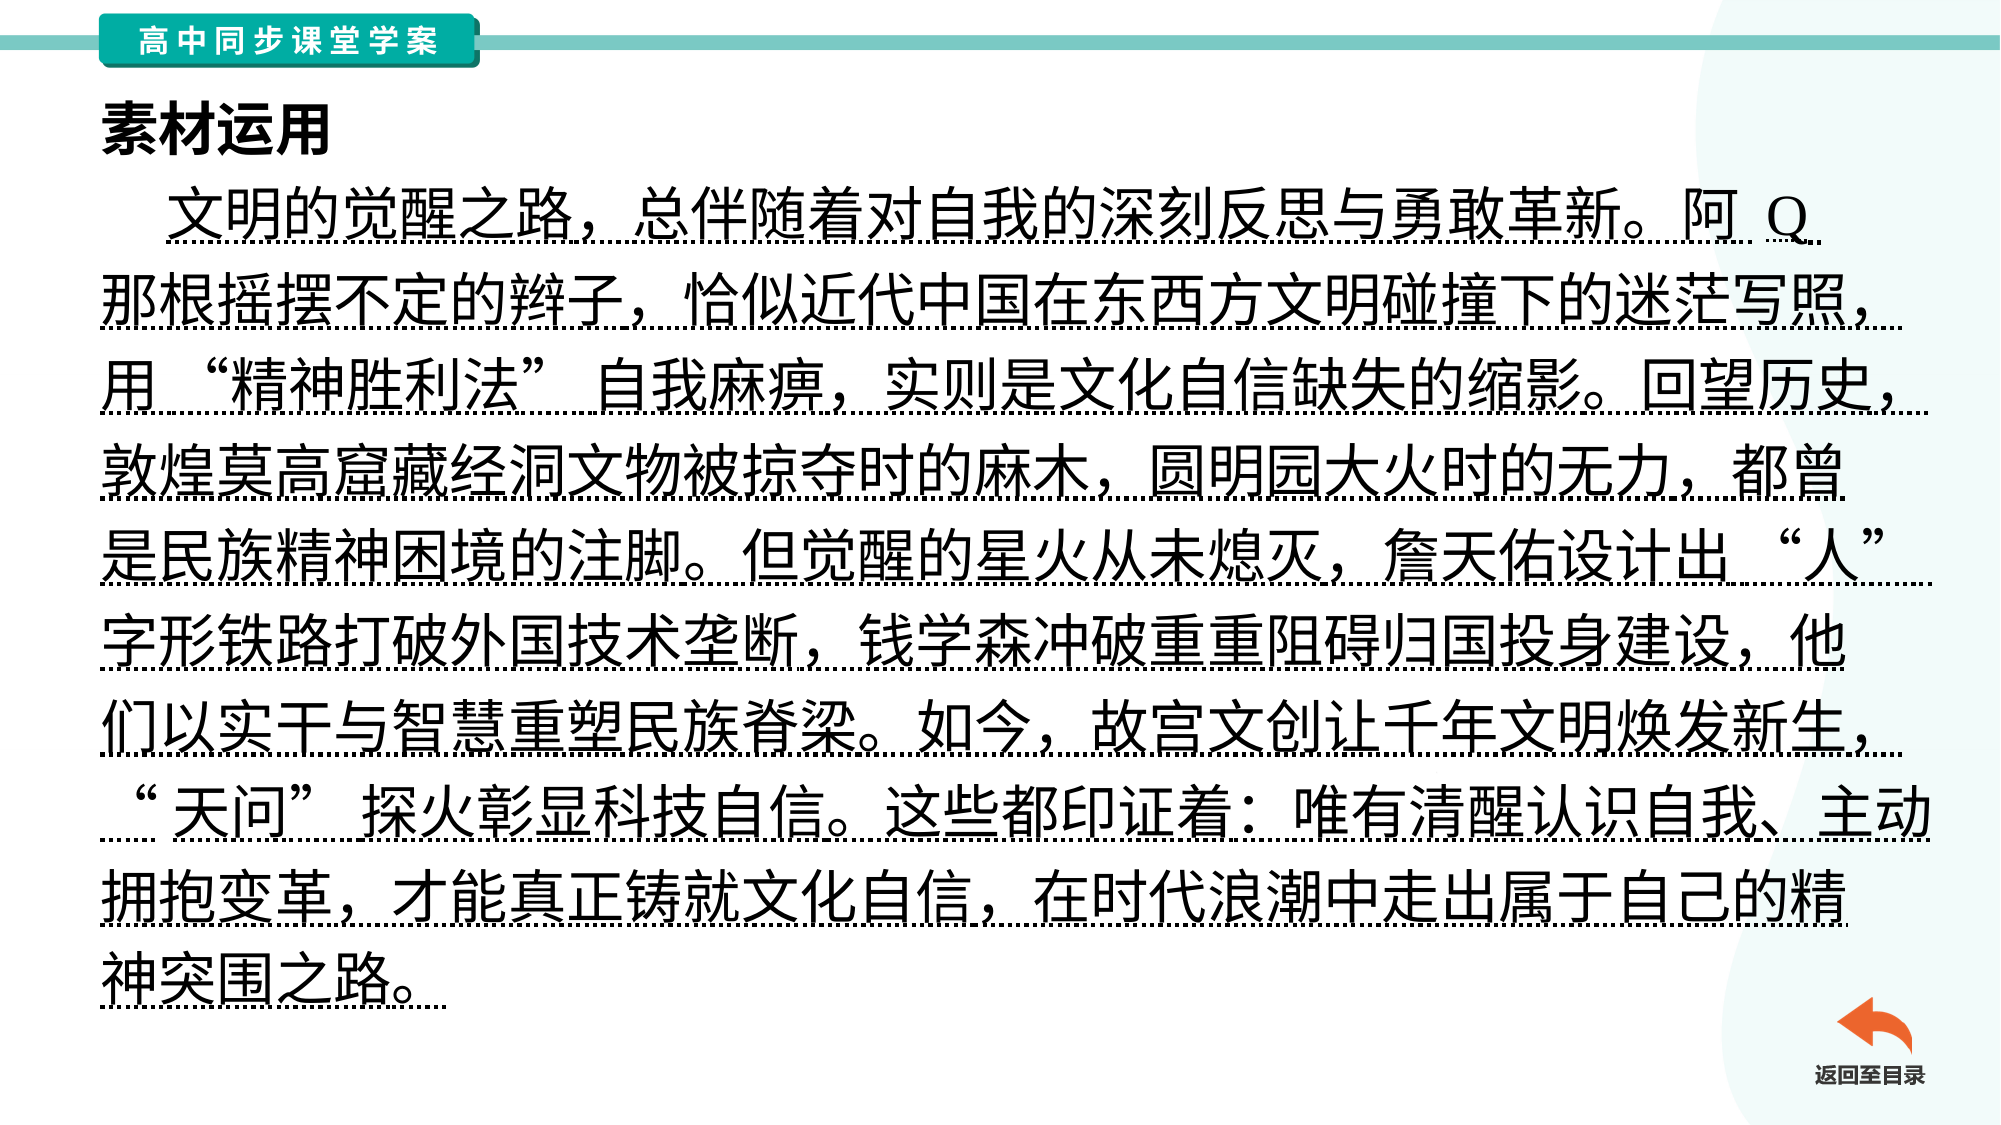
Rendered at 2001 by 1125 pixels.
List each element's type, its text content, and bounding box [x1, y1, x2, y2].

text_box 素材运用 文明的觉醒之路，总伴随着对自我的深刻反思与勇敢革新。阿 Q 那根摇摆不定的辫子，恰似近代中国在东西方文明碰撞下的迷茫写照， 用 “精神胜利法” 自我麻痹，实则是文化自信缺失的缩影。回望历史， 敦煌莫高窟藏经洞文物被掠夺时的麻木，圆明园大火时的无力，都曾 是民族精神困境的注脚。但觉醒的星火从未熄灭，詹天佑设计出 “人” 字形铁路打破外国技术垄断，钱学森冲破重重阻碍归国投身建设，他 们以实干与智慧重塑民族脊梁。如今，故宫文创让千年文明焕发新生， “天问” 探火彰显科技自信。这些都印证着：唯有清醒认识自我、主动 拥抱变革，才能真正铸就文化自信，在时代浪潮中走出属于自己的精 神突围之路。#3.1 [100, 76, 1899, 1005]
picture [0, 0, 2000, 1125]
